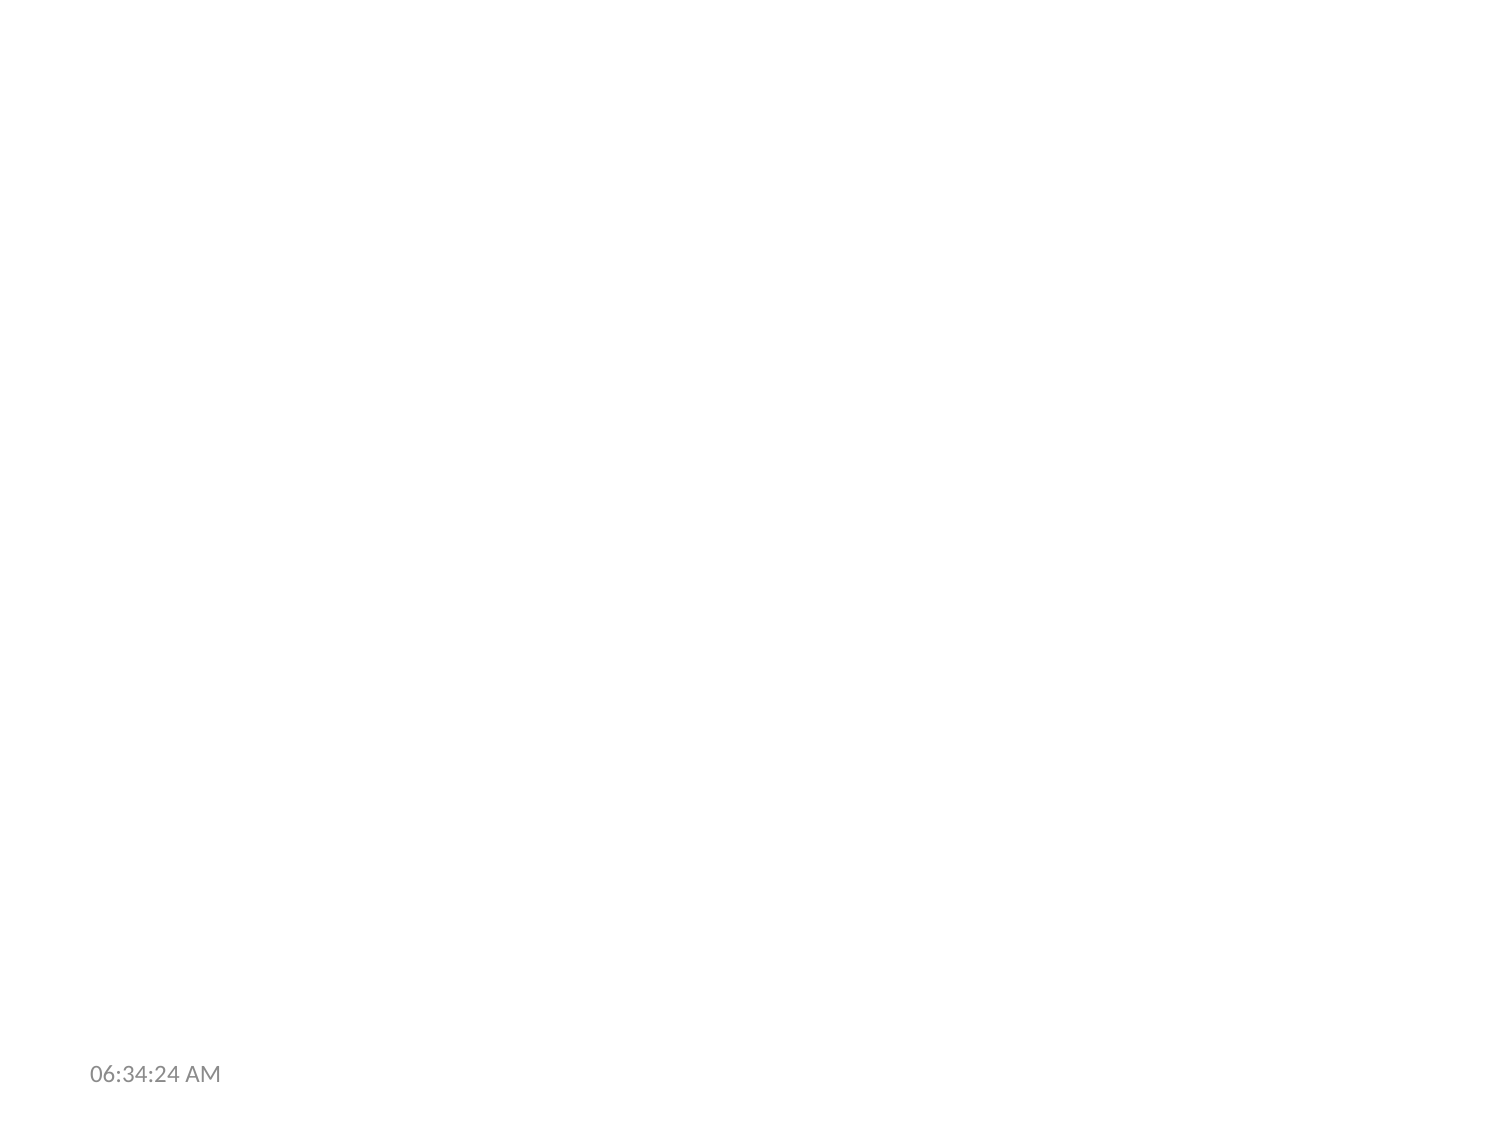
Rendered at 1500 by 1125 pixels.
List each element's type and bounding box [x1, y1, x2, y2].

slide_number [75, 1042, 425, 1103]
